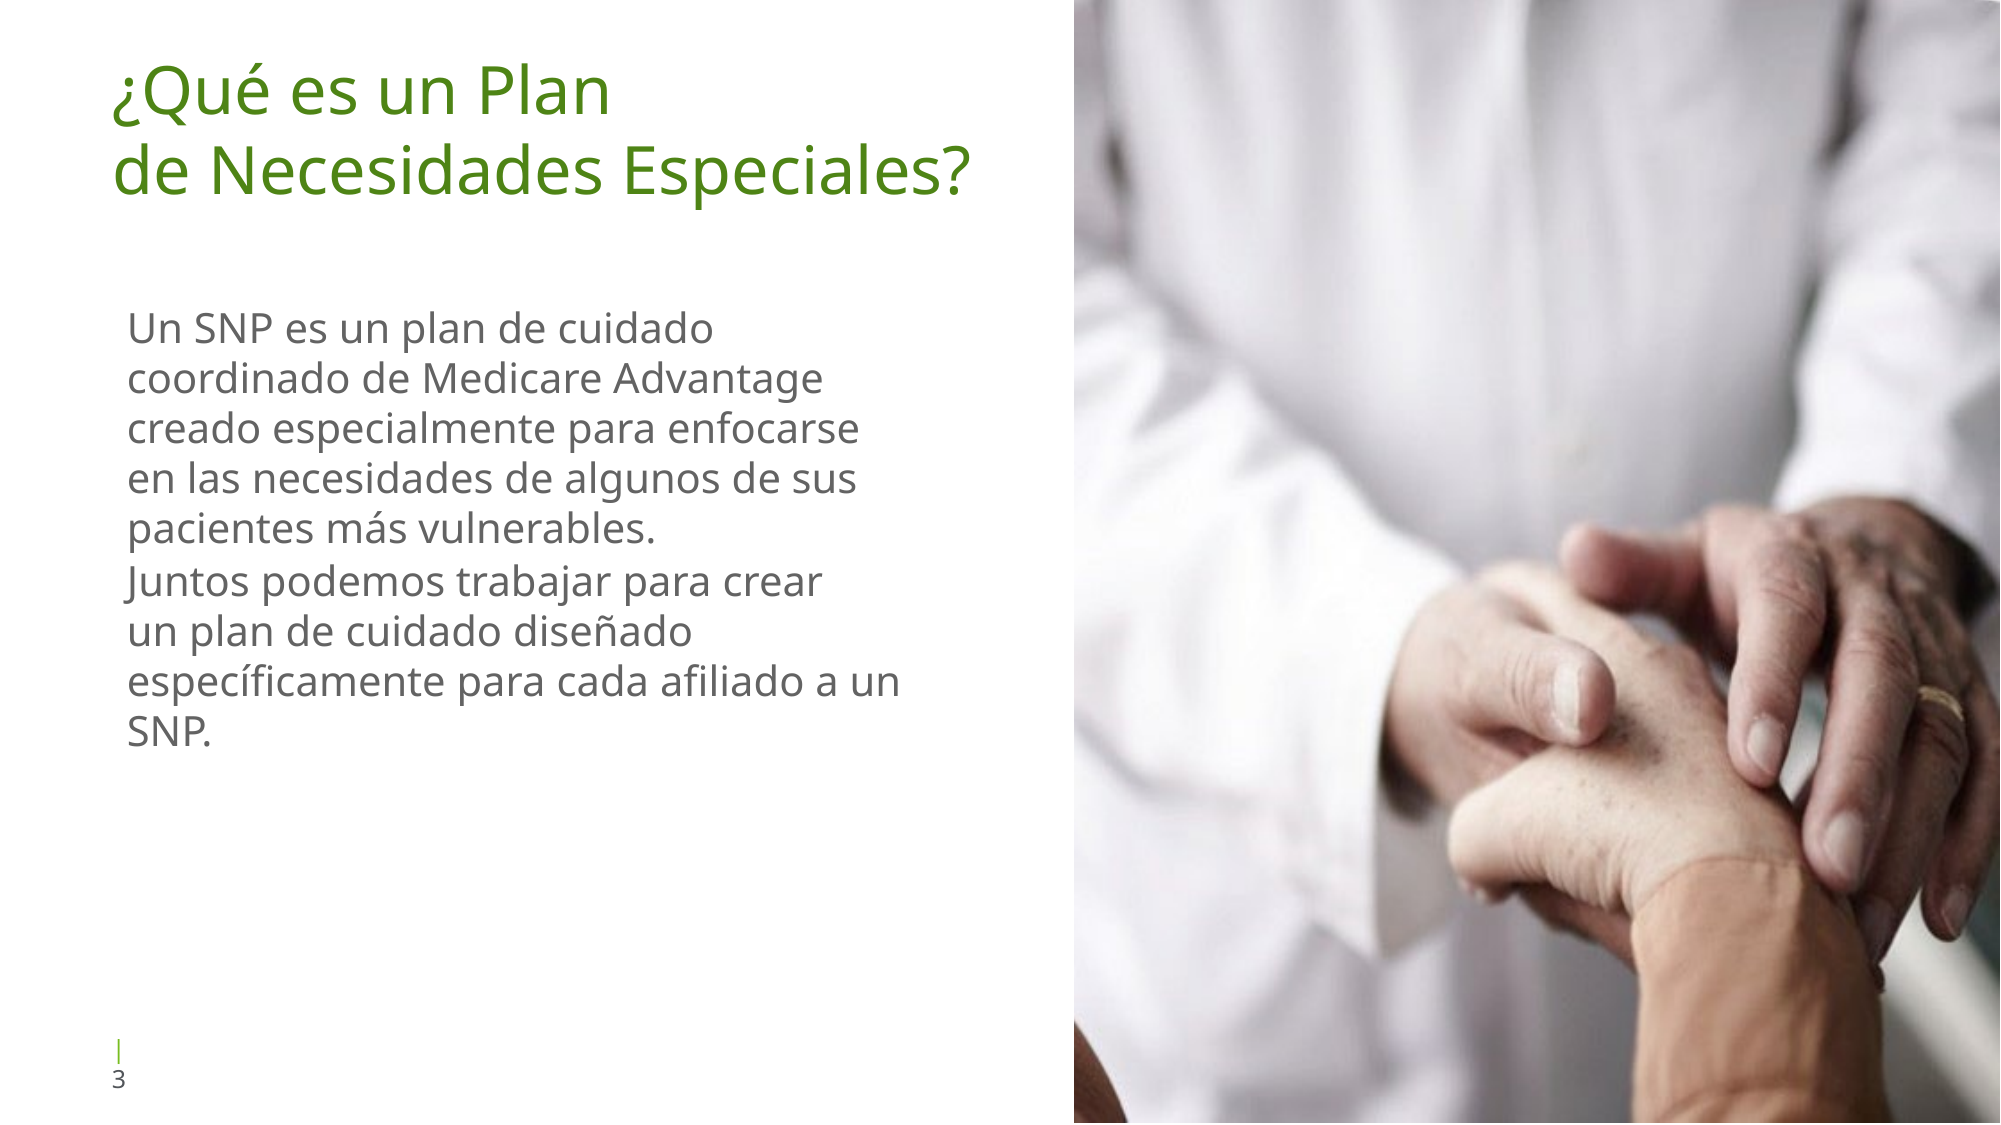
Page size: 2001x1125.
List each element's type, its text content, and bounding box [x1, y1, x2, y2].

picture [1074, 0, 2000, 1123]
text_box | 3 [109, 1031, 144, 1094]
text_box Un SNP es un plan de cuidado coordinado de Medicare Advantage creado especialmente para enfocarse en las necesidades de algunos de sus pacientes más vulnerables. Juntos podemos trabajar para crear un plan de cuidado diseñado específicamente para cada afiliado a un SNP. [124, 299, 913, 755]
title ¿Qué es un Plan de Necesidades Especiales? [110, 45, 1036, 236]
